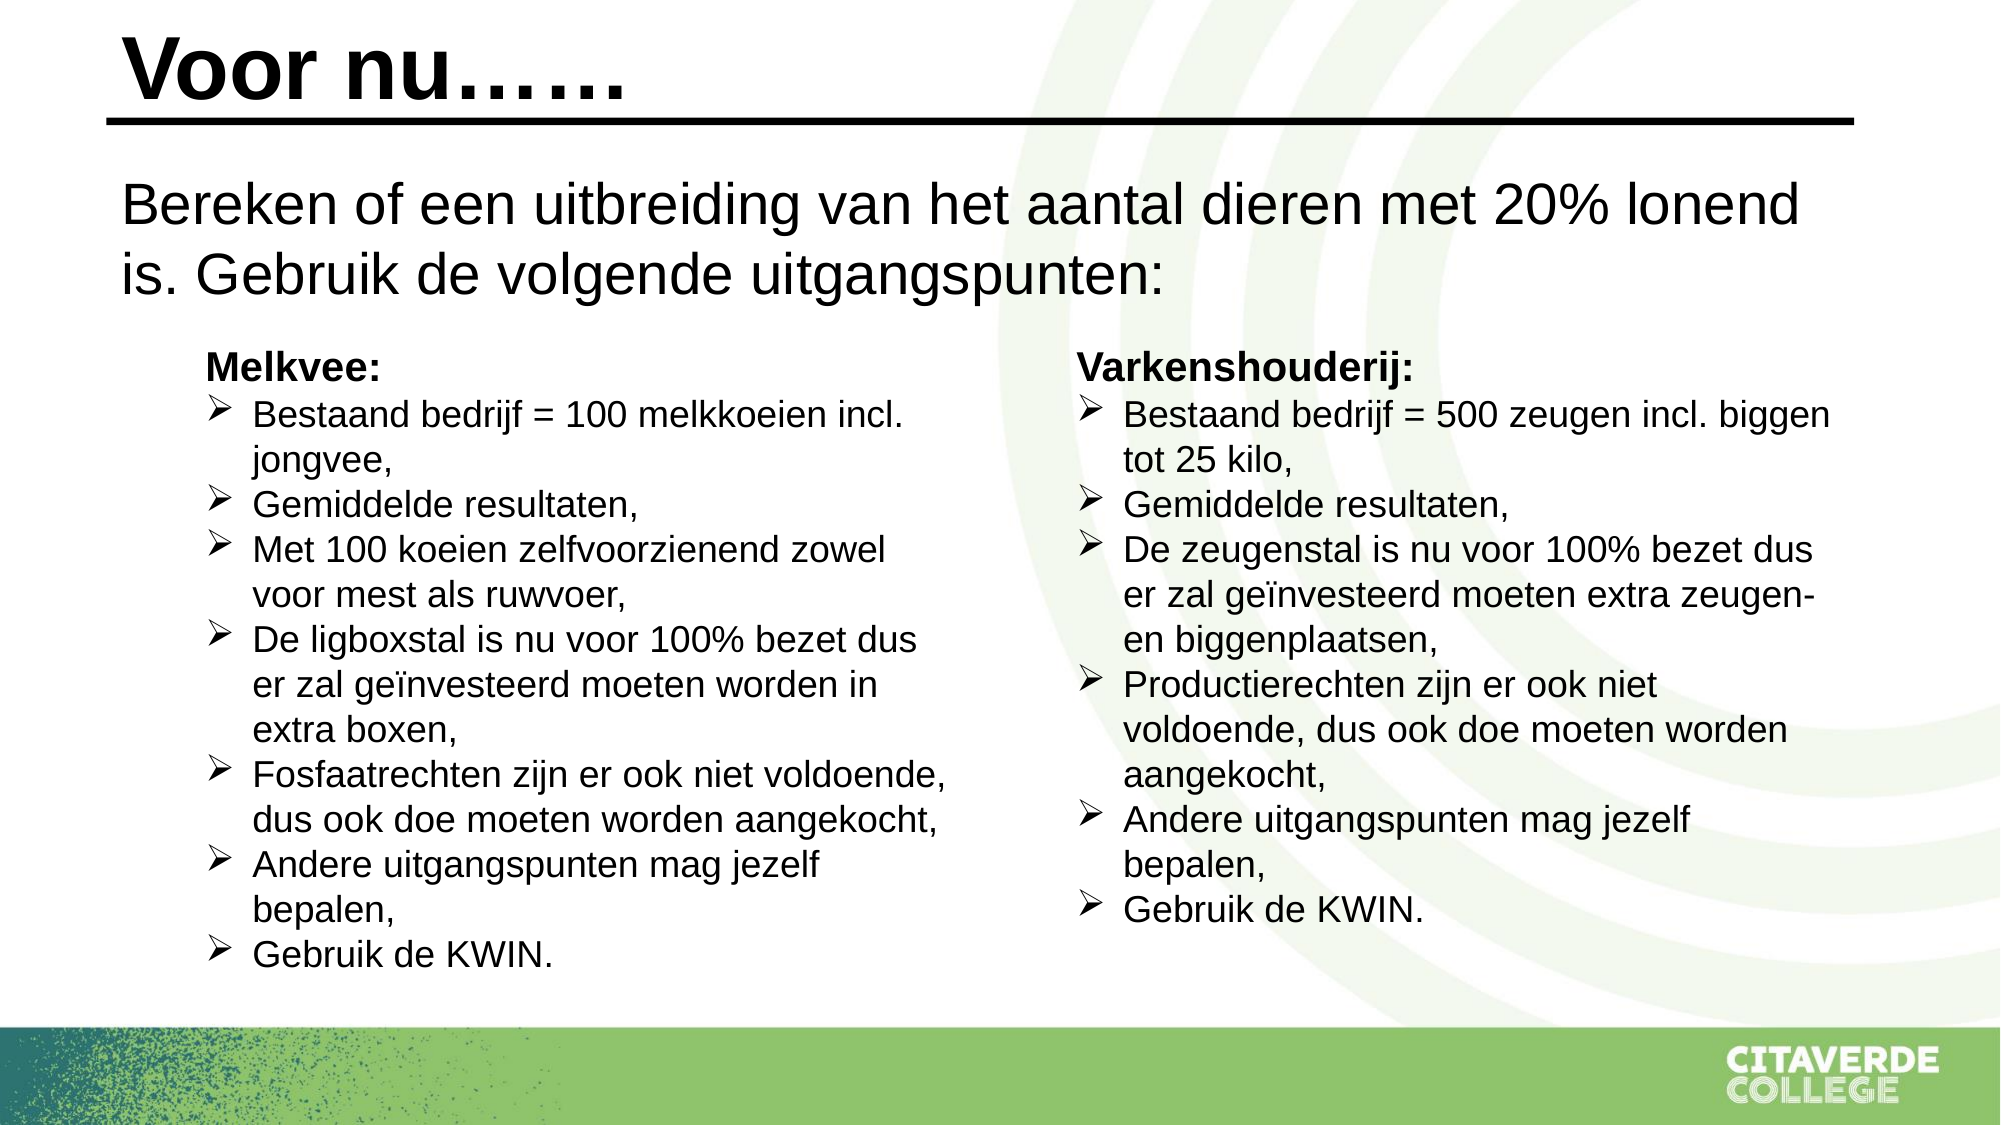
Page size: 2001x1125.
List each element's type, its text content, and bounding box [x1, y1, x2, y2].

list Bereken of een uitbreiding van het aantal dieren met 20% lonend is. Gebruik de volgende uitgangspunten: [106, 200, 1855, 333]
picture [0, 0, 2001, 1125]
text_box Varkenshouderij: Bestaand bedrijf = 500 zeugen incl. biggen tot 25 kilo, Gemiddelde resultaten, De zeugenstal is nu voor 100% bezet dus er zal geïnvesteerd moeten extra zeugen- en biggenplaatsen, Productierechten zijn er ook niet voldoende, dus ook doe moeten worden aangekocht, Andere uitgangspunten mag jezelf bepalen, Gebruik de KWIN. [1061, 332, 1855, 938]
title Voor nu…… [106, 0, 1855, 200]
text_box Melkvee: Bestaand bedrijf = 100 melkkoeien incl. jongvee, Gemiddelde resultaten, Met 100 koeien zelfvoorzienend zowel voor mest als ruwvoer, De ligboxstal is nu voor 100% bezet dus er zal geïnvesteerd moeten worden in extra boxen, Fosfaatrechten zijn er ook niet voldoende, dus ook doe moeten worden aangekocht, Andere uitgangspunten mag jezelf bepalen, Gebruik de KWIN. [190, 332, 971, 983]
